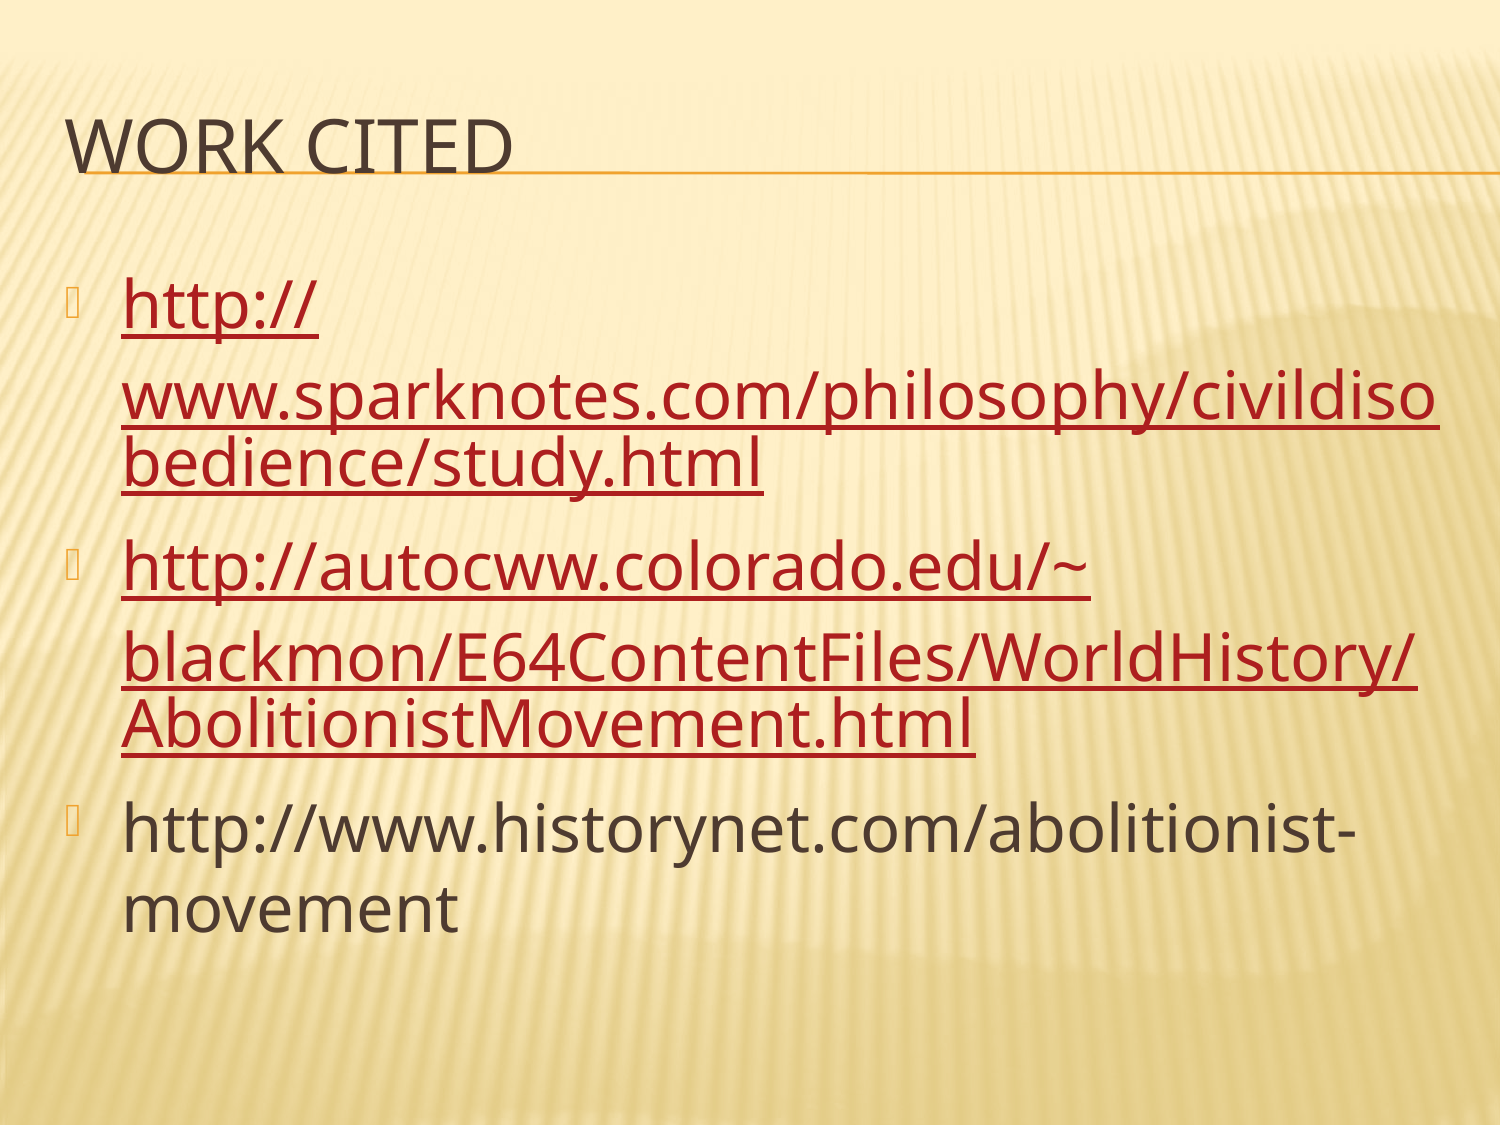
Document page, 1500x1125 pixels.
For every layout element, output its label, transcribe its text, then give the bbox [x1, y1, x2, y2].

title Work Cited [50, 75, 1475, 213]
list http://www.sparknotes.com/philosophy/civildisobedience/study.html http://autocww.colorado.edu/~blackmon/E64ContentFiles/WorldHistory/AbolitionistMovement.html http://www.historynet.com/abolitionist-movement [50, 254, 1475, 998]
